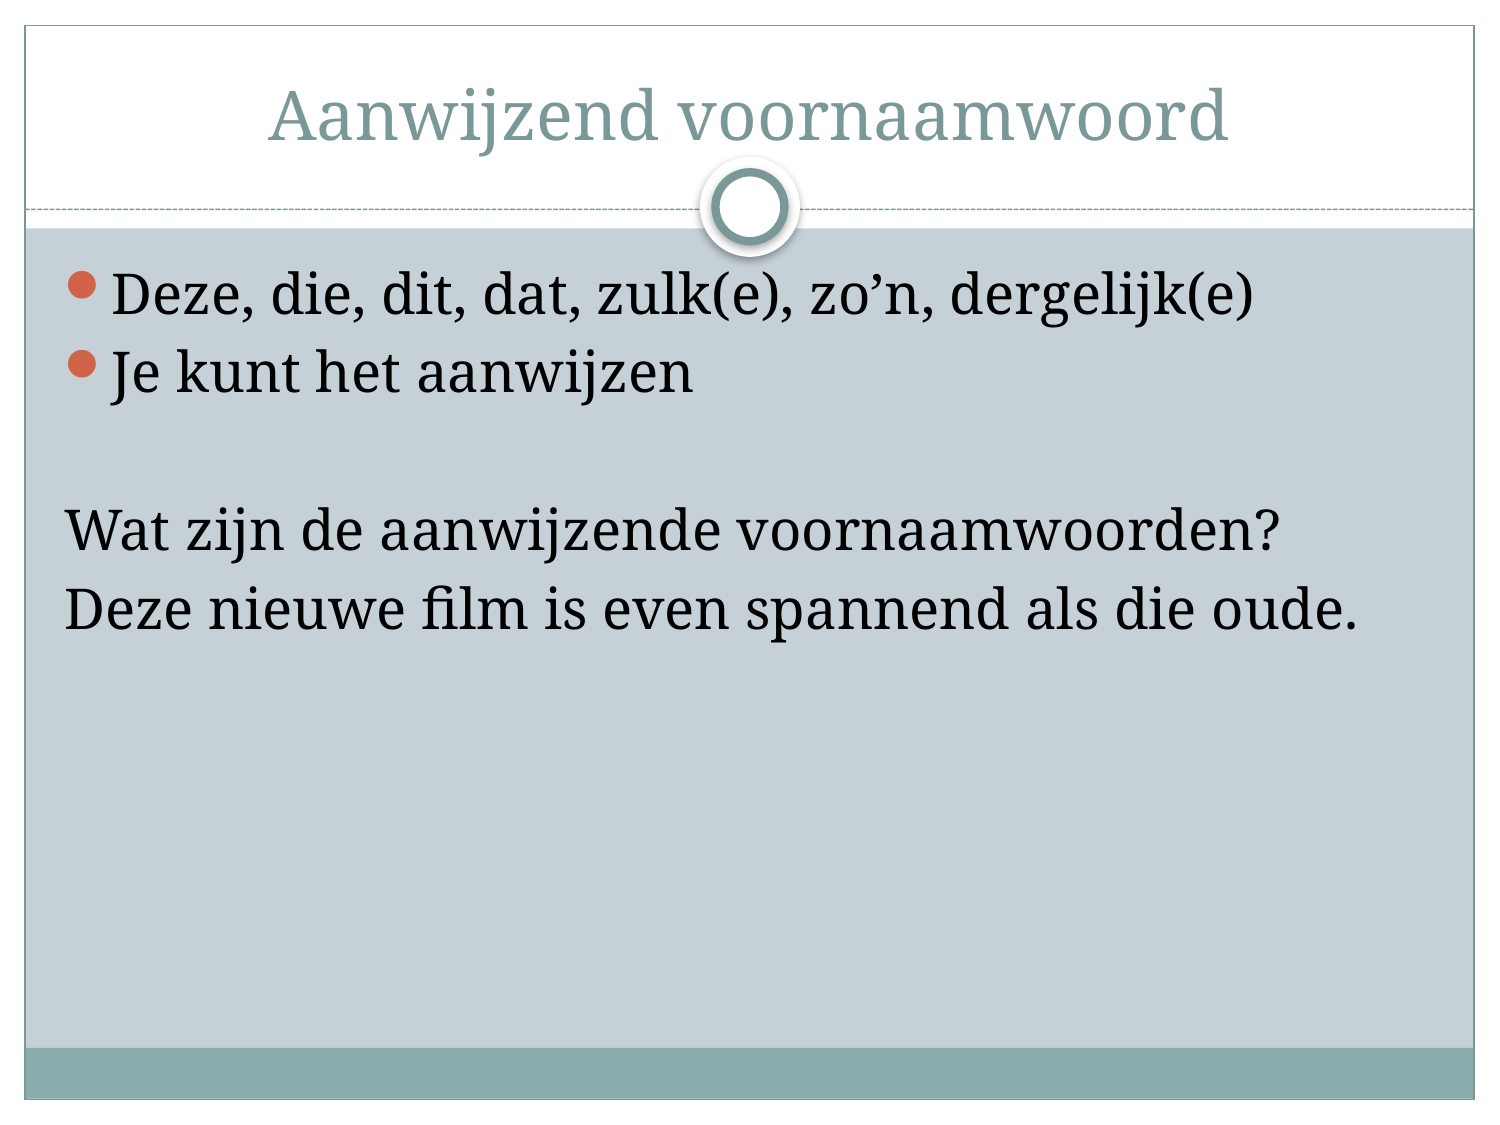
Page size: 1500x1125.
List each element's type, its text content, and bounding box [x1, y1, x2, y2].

list Deze, die, dit, dat, zulk(e), zo’n, dergelijk(e) Je kunt het aanwijzen Wat zijn de aanwijzende voornaamwoorden? Deze nieuwe film is even spannend als die oude. [49, 250, 1445, 1001]
title Aanwijzend voornaamwoord [49, 37, 1450, 162]
